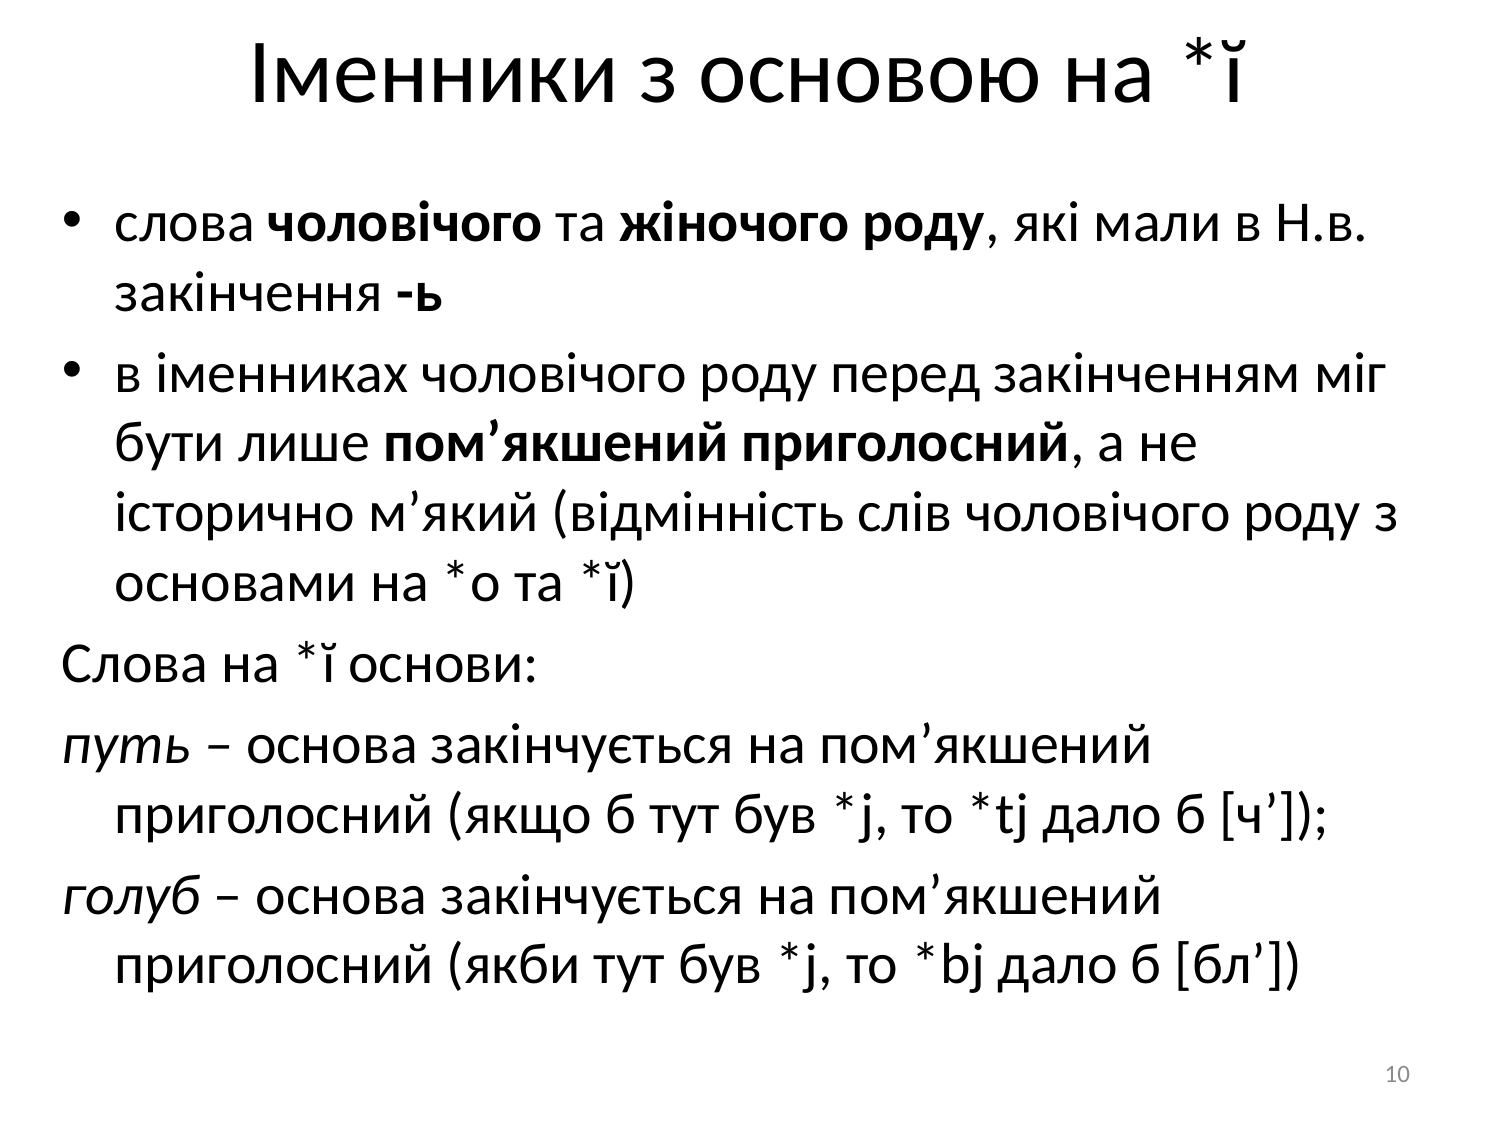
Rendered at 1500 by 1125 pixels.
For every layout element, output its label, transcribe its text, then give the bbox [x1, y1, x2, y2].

slide_number 10 [1074, 1042, 1425, 1103]
title Іменники з основою на *ĭ [82, 0, 1432, 131]
list слова чоловічого та жіночого роду, які мали в Н.в. закінчення -ь в іменниках чоловічого роду перед закінченням міг бути лише пом’якшений приголосний, а не історично м’який (відмінність слів чоловічого роду з основами на *о та *ĭ) Слова на *ĭ основи: путь – основа закінчується на пом’якшений приголосний (якщо б тут був *j, то *tj дало б [ч’]); голуб – основа закінчується на пом’якшений приголосний (якби тут був *j, то *bj дало б [бл’]) [46, 175, 1465, 1005]
